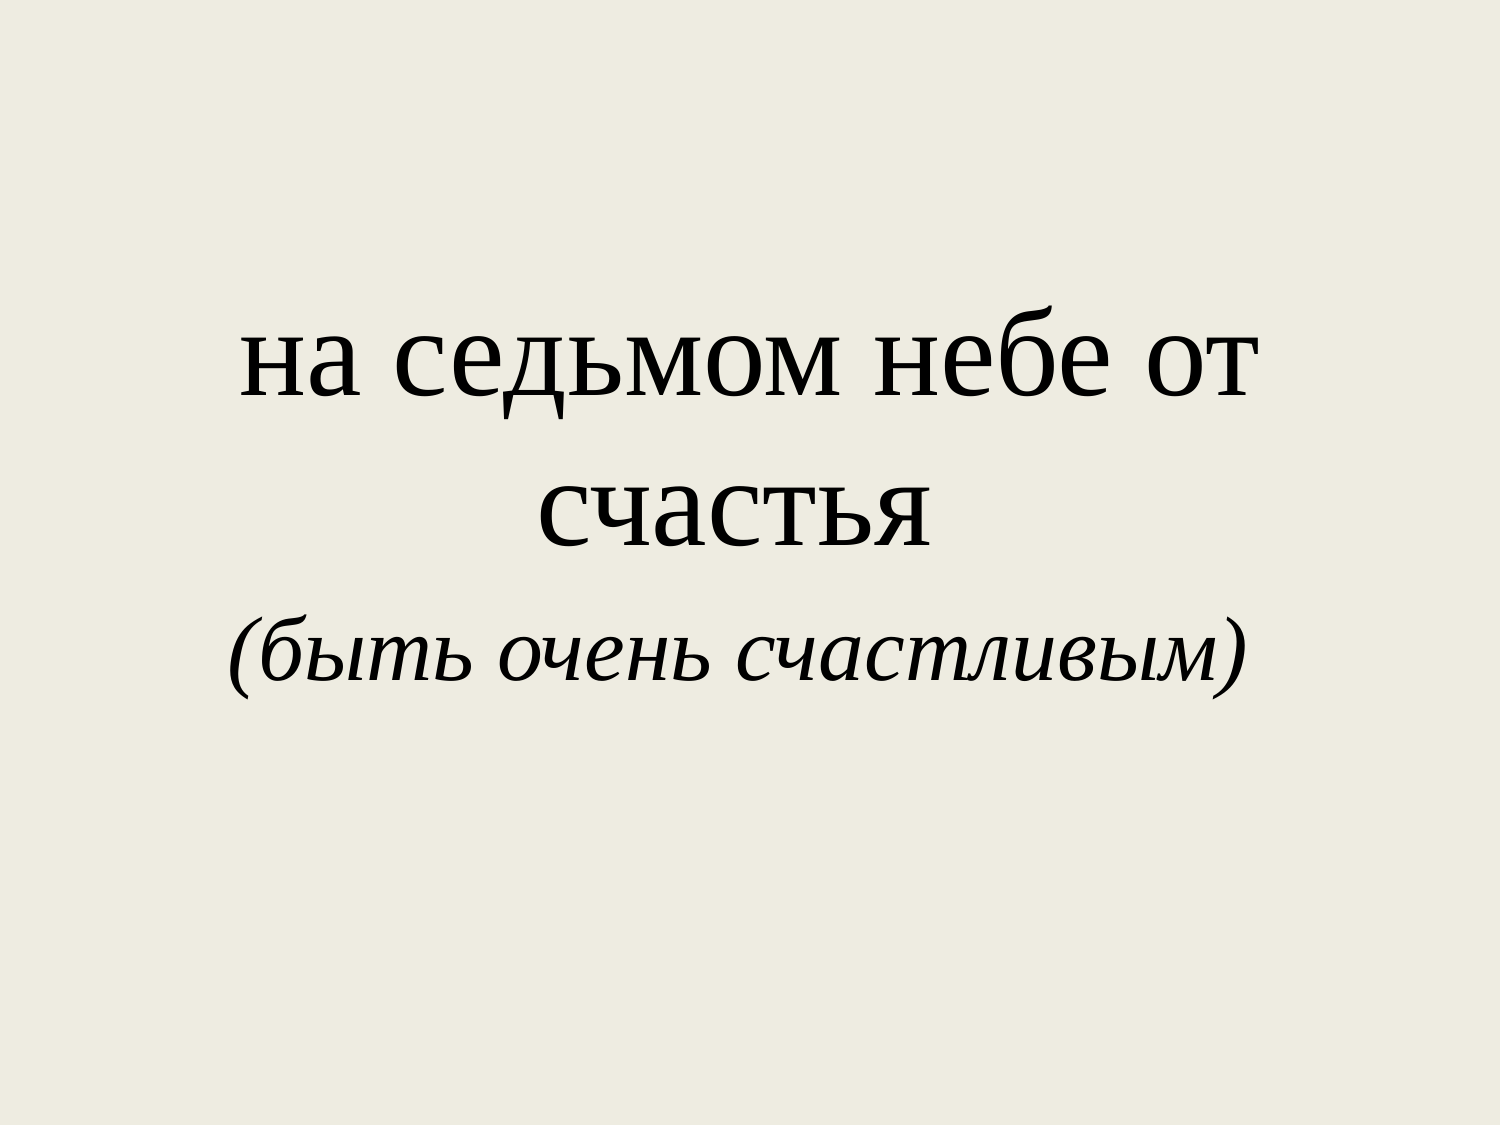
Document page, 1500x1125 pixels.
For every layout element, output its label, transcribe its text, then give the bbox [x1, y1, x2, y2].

list на седьмом небе от счастья (быть очень счастливым) [75, 262, 1425, 1005]
